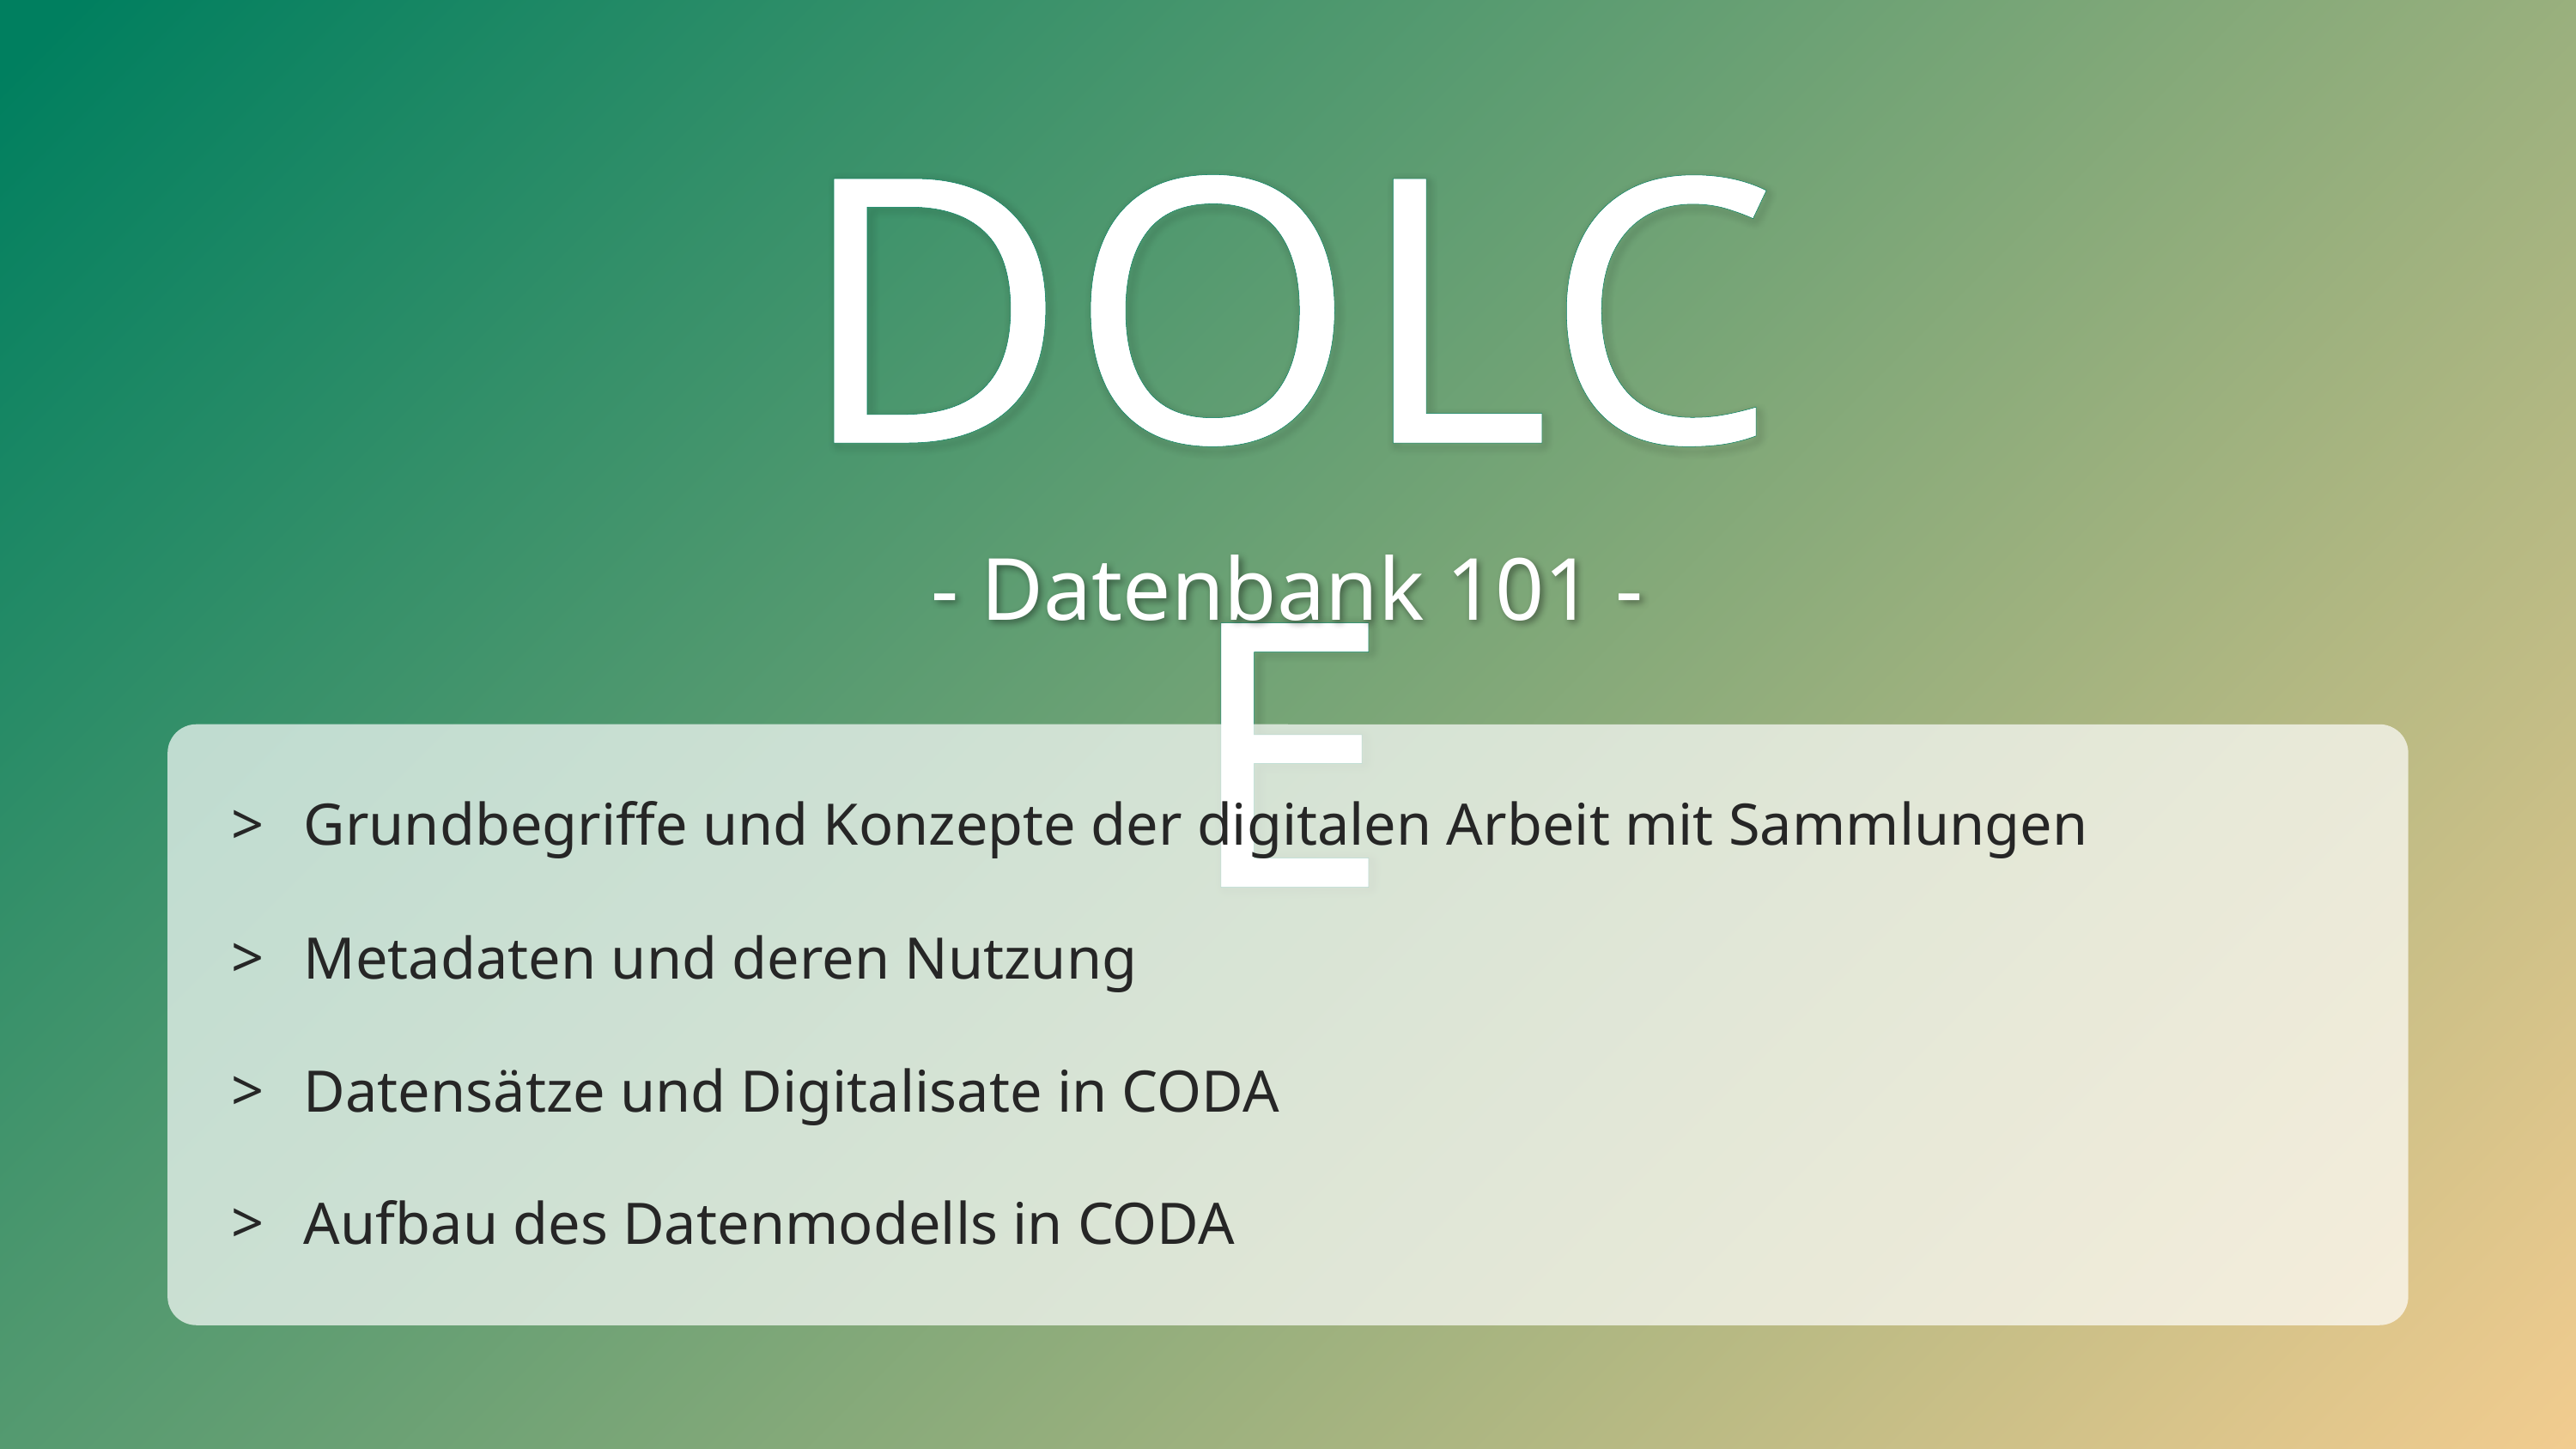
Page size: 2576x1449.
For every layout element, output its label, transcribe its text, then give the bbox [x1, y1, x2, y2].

text_box Grundbegriffe und Konzepte der digitalen Arbeit mit Sammlungen Metadaten und deren Nutzung Datensätze und Digitalisate in CODA Aufbau des Datenmodells in CODA [218, 781, 2358, 1263]
text_box [167, 723, 2409, 1326]
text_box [738, 66, 1838, 646]
